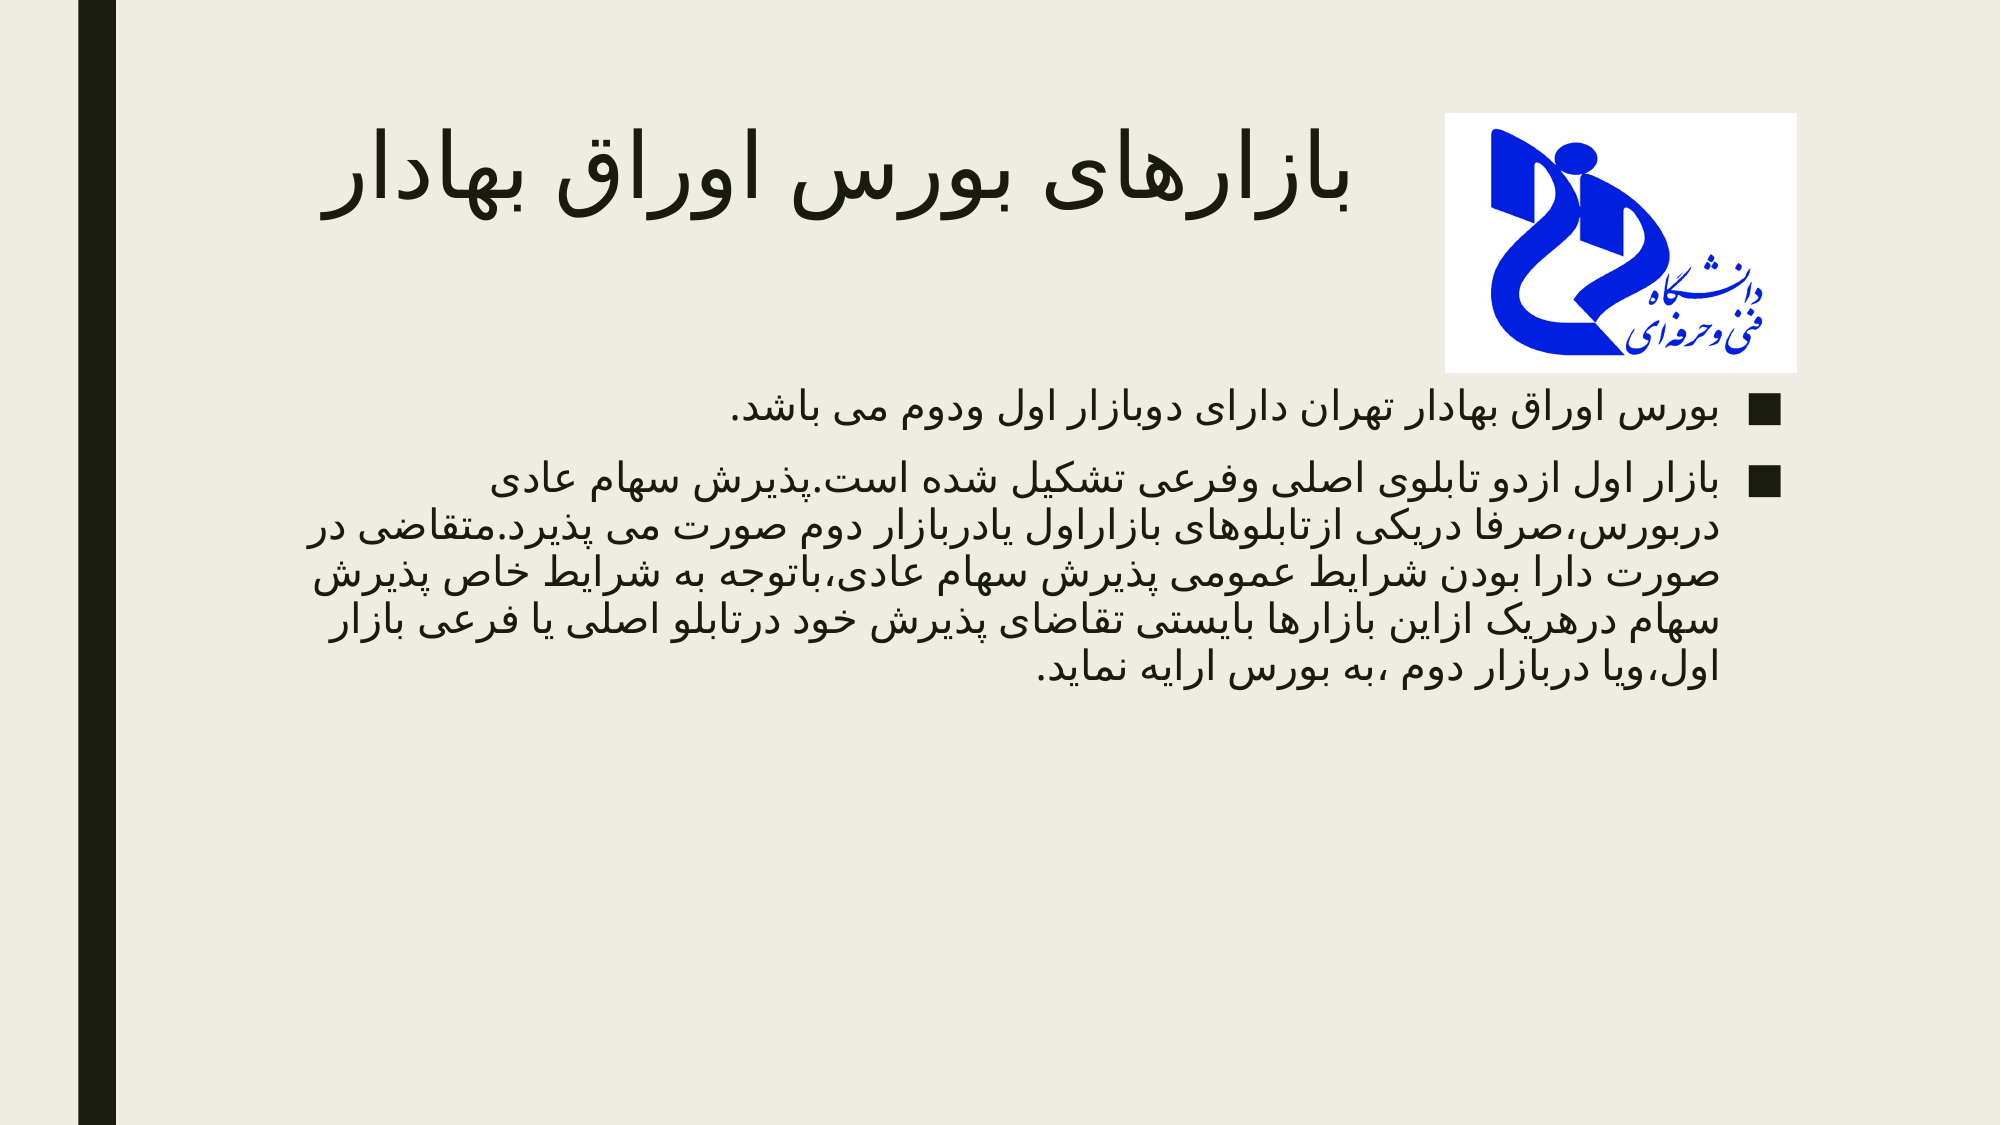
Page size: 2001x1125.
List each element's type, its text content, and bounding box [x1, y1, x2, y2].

picture [1444, 112, 1800, 375]
list بورس اوراق بهادار تهران دارای دوبازار اول ودوم می باشد. بازار اول ازدو تابلوی اصلی وفرعی تشکیل شده است.پذیرش سهام عادی دربورس،صرفا دریکی ازتابلوهای بازاراول یادربازار دوم صورت می پذیرد.متقاضی در صورت دارا بودن شرایط عمومی پذیرش سهام عادی،باتوجه به شرایط خاص پذیرش سهام درهریک ازاین بازارها بایستی تقاضای پذیرش خود درتابلو اصلی یا فرعی بازار اول،ویا دربازار دوم ،به بورس ارایه نماید. [225, 375, 1800, 963]
title بازارهای بورس اوراق بهادار تهران [225, 112, 1444, 357]
